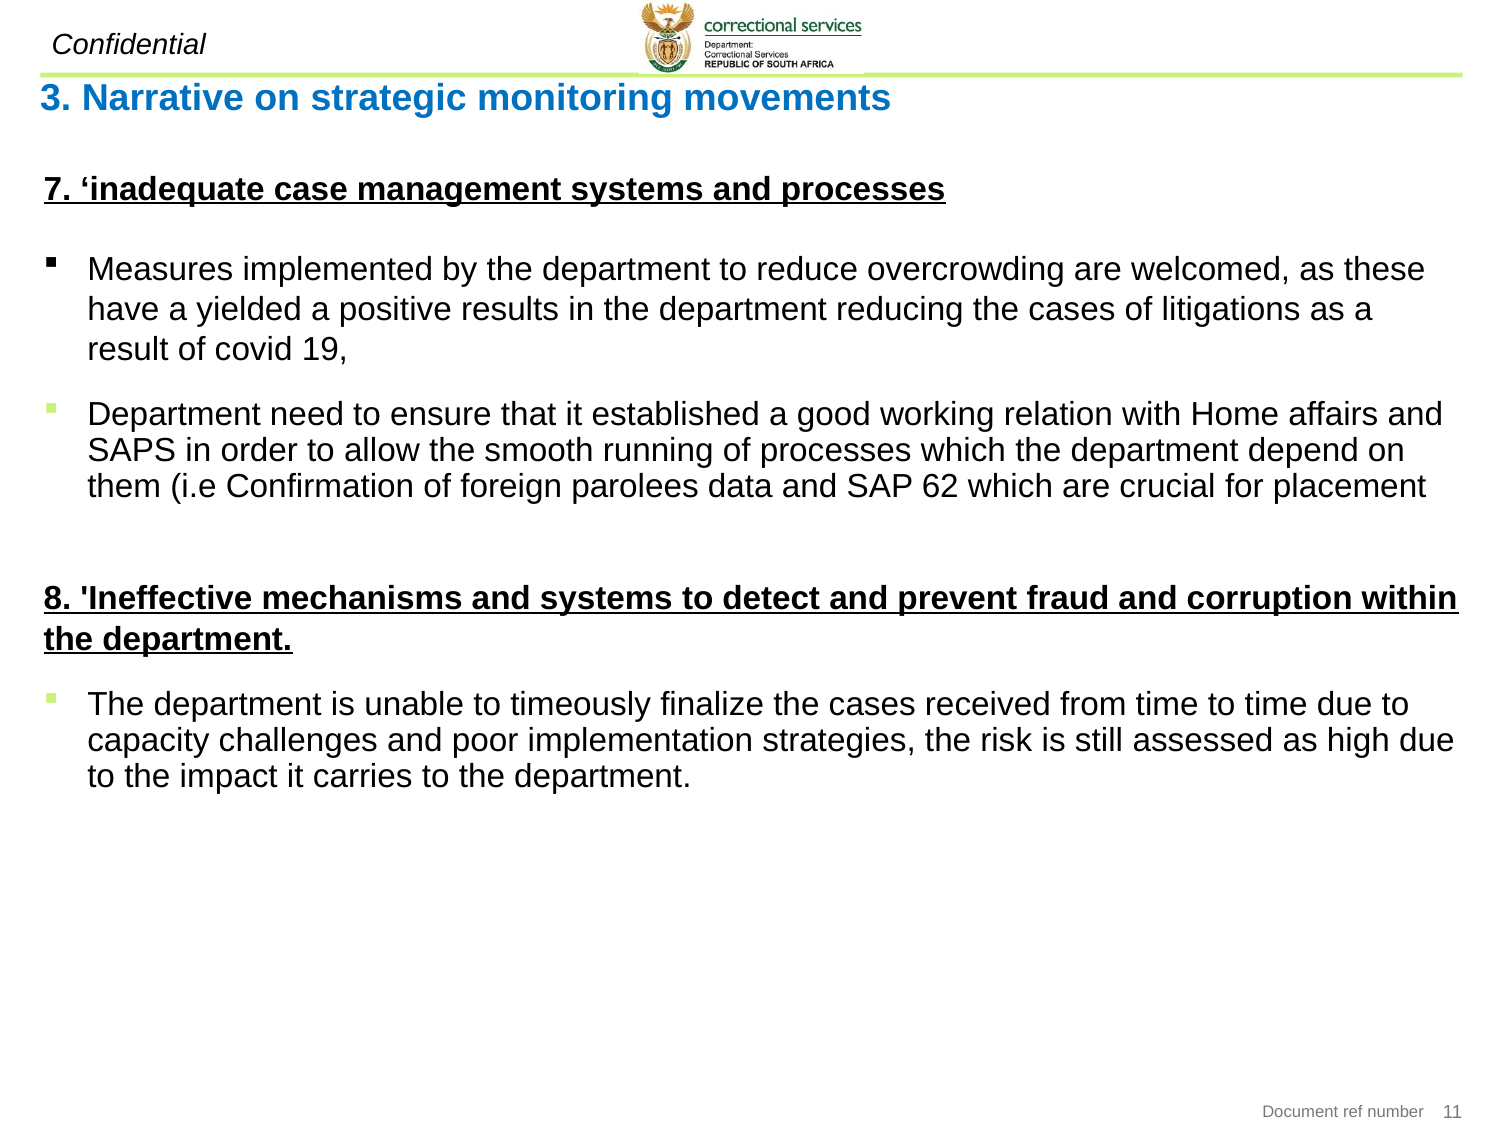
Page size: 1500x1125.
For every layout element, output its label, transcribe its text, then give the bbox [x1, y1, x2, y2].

picture [639, 0, 864, 74]
title 3. Narrative on strategic monitoring movements [39, 77, 1460, 120]
list 7. ‘inadequate case management systems and processes Measures implemented by the department to reduce overcrowding are welcomed, as these have a yielded a positive results in the department reducing the cases of litigations as a result of covid 19, Department need to ensure that it established a good working relation with Home affairs and SAPS in order to allow the smooth running of processes which the department depend on them (i.e Confirmation of foreign parolees data and SAP 62 which are crucial for placement 8. 'Ineffective mechanisms and systems to detect and prevent fraud and corruption within the department. The department is unable to timeously finalize the cases received from time to time due to capacity challenges and poor implementation strategies, the risk is still assessed as high due to the impact it carries to the department. [42, 166, 1463, 888]
